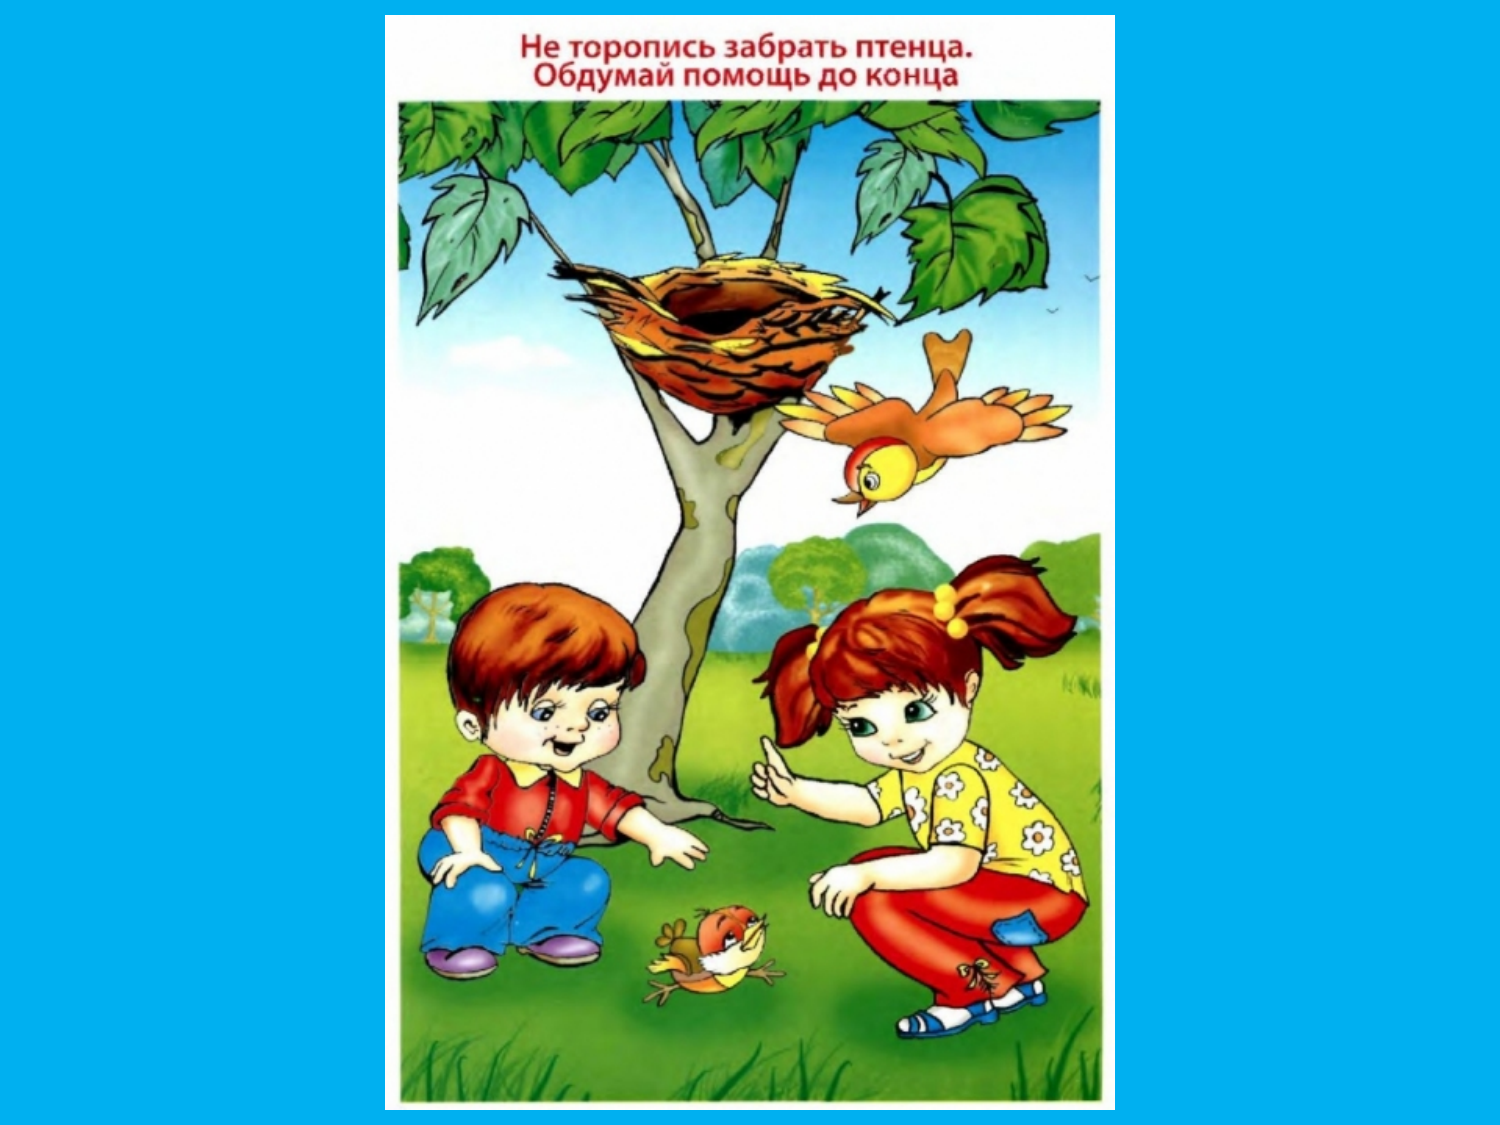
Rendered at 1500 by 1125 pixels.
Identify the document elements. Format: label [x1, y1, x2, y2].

picture [386, 16, 1114, 1109]
